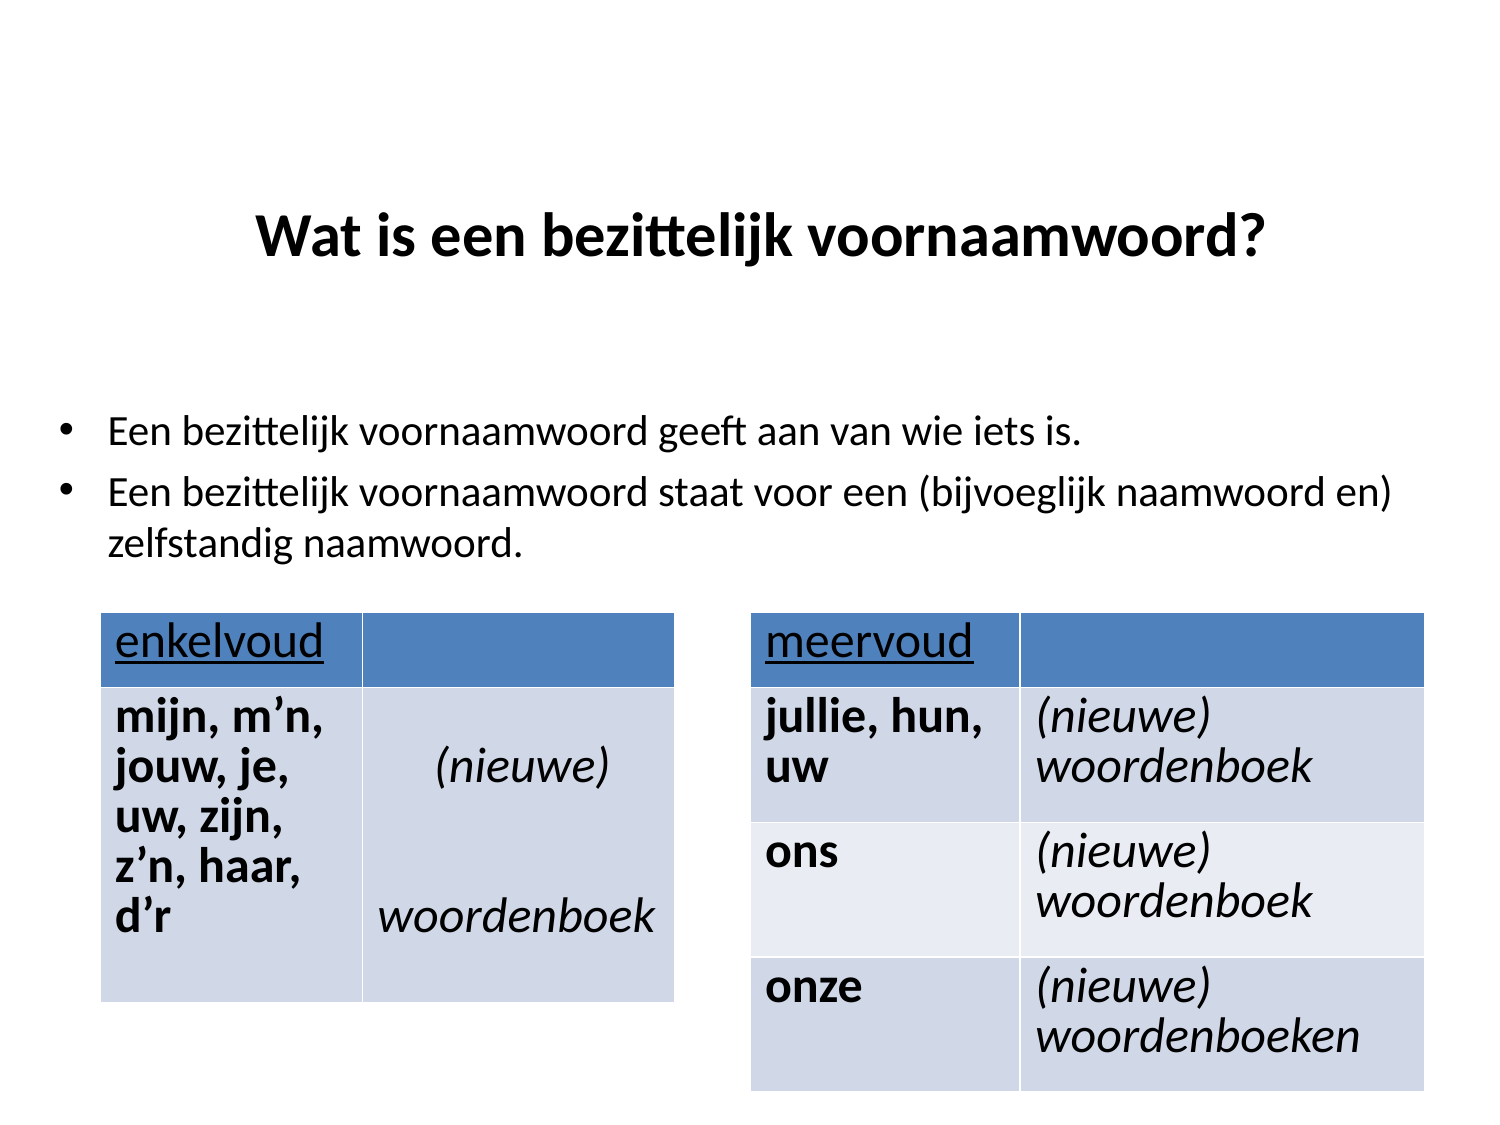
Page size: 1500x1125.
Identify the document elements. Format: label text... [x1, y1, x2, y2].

table_cell mijn, m’n, jouw, je, uw, zijn, z’n, haar, d’r [101, 688, 362, 1002]
table_header [1021, 613, 1424, 687]
table_cell (nieuwe) woordenboek [1021, 688, 1424, 822]
table_header enkelvoud [101, 613, 362, 687]
table_cell (nieuwe) woordenboek [363, 688, 674, 1002]
title Wat is een bezittelijk voornaamwoord? [87, 137, 1438, 325]
table_cell onze [751, 958, 1019, 1091]
table_header [363, 613, 674, 687]
table_header meervoud [751, 613, 1019, 687]
table_cell jullie, hun, uw [751, 688, 1019, 822]
list Een bezittelijk voornaamwoord geeft aan van wie iets is. Een bezittelijk voornaamwoord staat voor een (bijvoeglijk naamwoord en) zelfstandig naamwoord. [43, 349, 1457, 1125]
table_cell (nieuwe) woordenboeken [1021, 958, 1424, 1091]
table_cell (nieuwe) woordenboek [1021, 823, 1424, 956]
table_cell ons [751, 823, 1019, 956]
